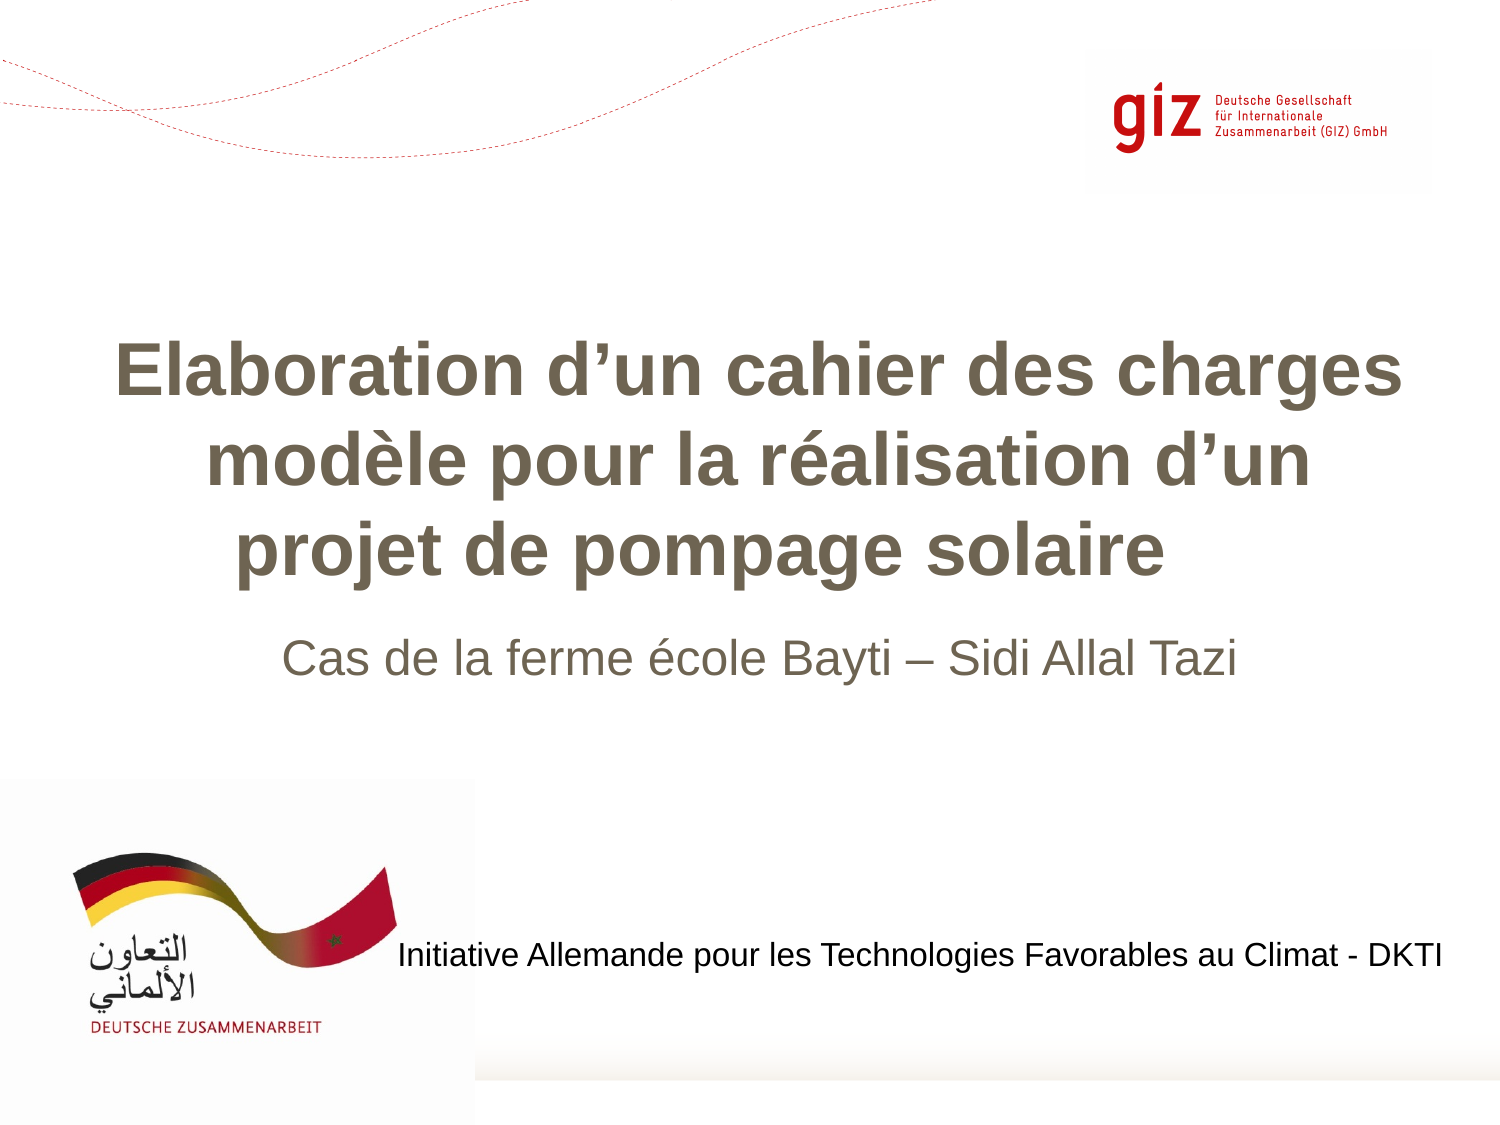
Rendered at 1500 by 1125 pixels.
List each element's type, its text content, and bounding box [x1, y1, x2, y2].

picture [0, 779, 1500, 1125]
title Elaboration d’un cahier des charges modèle pour la réalisation d’un projet de pompage solaire [85, 295, 1434, 707]
subtitle Initiative Allemande pour les Technologies Favorables au Climat - DKTI [479, 925, 1467, 1002]
text_box Cas de la ferme école Bayti – Sidi Allal Tazi [139, 617, 1381, 694]
picture [0, 0, 1500, 194]
